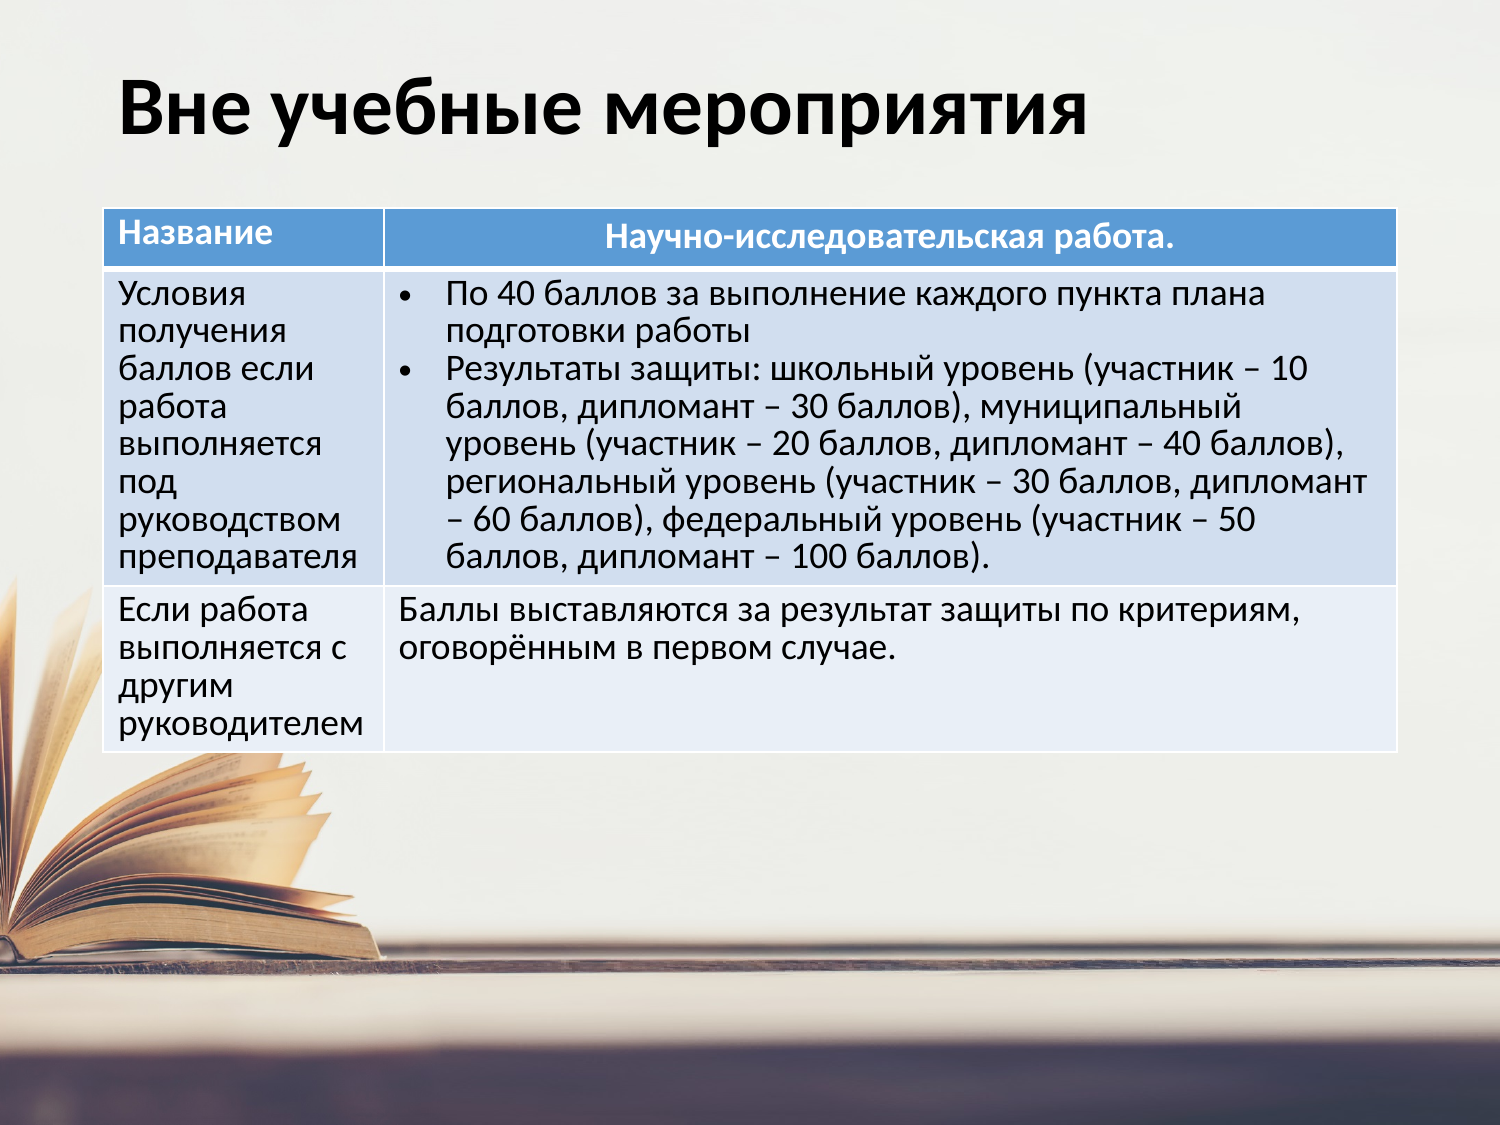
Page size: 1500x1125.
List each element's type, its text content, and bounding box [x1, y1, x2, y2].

table_cell Условия получения баллов если работа выполняется под руководством преподавателя [104, 272, 383, 585]
table_header Научно-исследовательская работа. [385, 209, 1396, 266]
table_cell По 40 баллов за выполнение каждого пункта плана подготовки работы Результаты защиты: школьный уровень (участник – 10 баллов, дипломант – 30 баллов), муниципальный уровень (участник – 20 баллов, дипломант – 40 баллов), региональный уровень (участник – 30 баллов, дипломант – 60 баллов), федеральный уровень (участник – 50 баллов, дипломант – 100 баллов). [385, 272, 1396, 585]
table_header Название [104, 209, 383, 266]
picture [0, 0, 1500, 1125]
table_cell Баллы выставляются за результат защиты по критериям, оговорённым в первом случае. [385, 587, 1396, 751]
table_cell Если работа выполняется с другим руководителем [104, 587, 383, 751]
title Вне учебные мероприятия [103, 21, 1397, 194]
